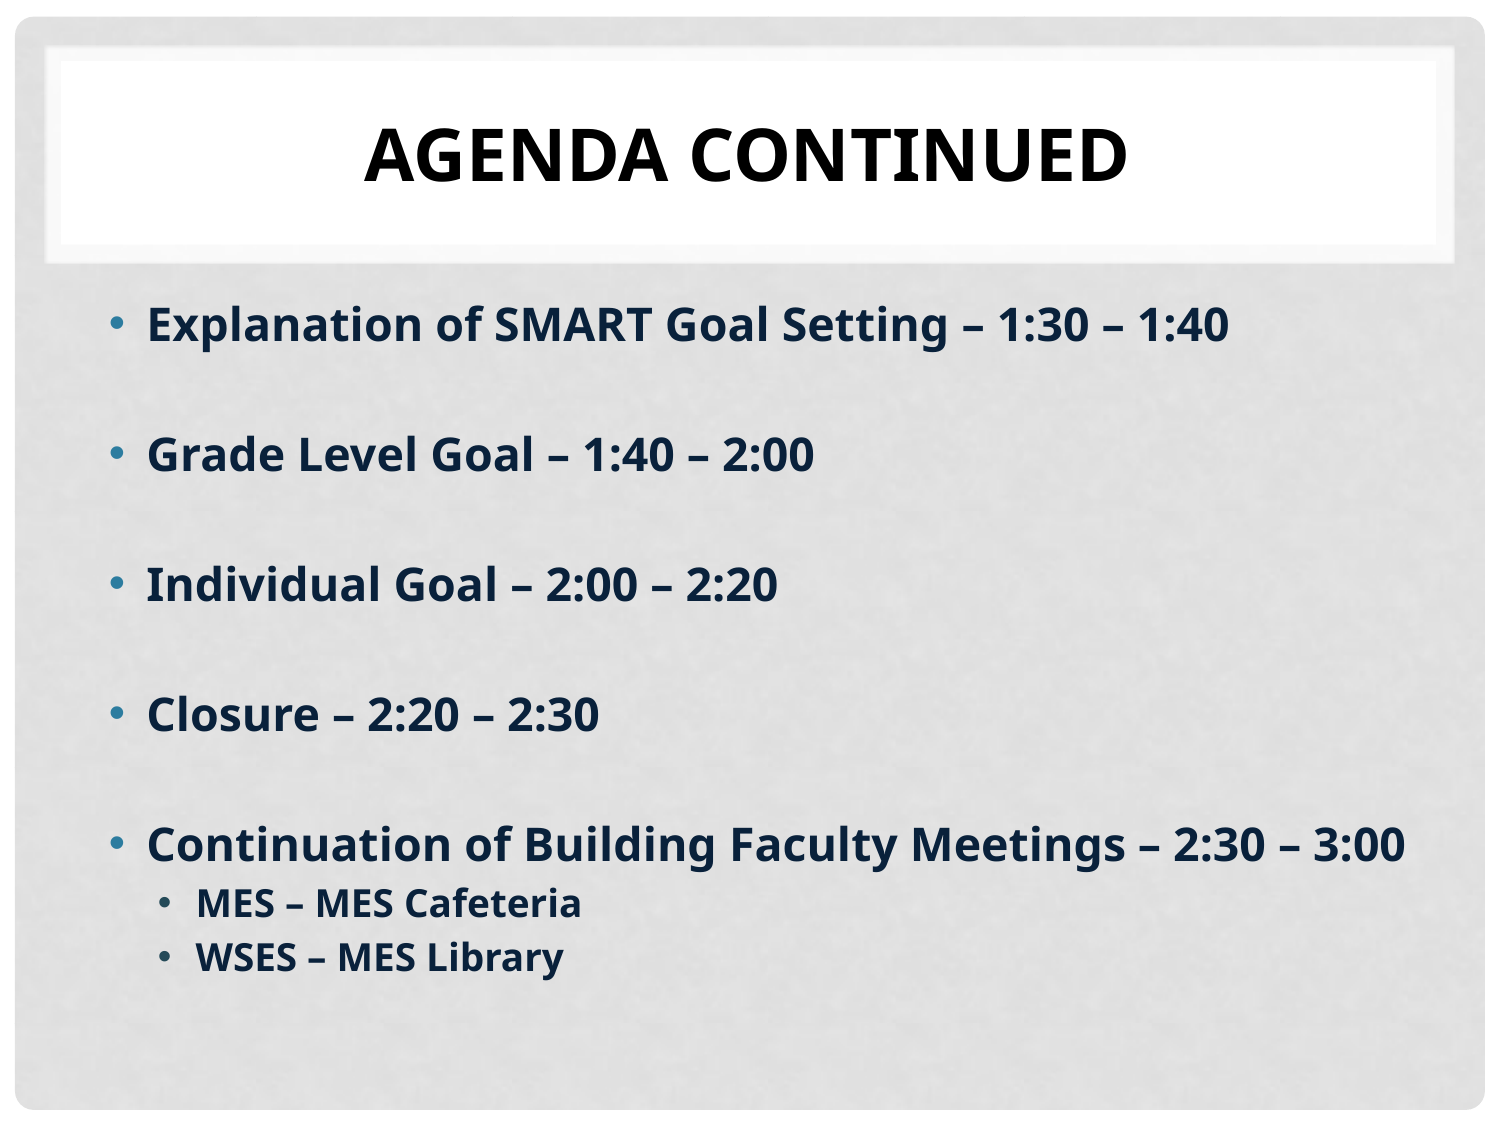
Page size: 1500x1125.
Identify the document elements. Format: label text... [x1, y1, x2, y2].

title Agenda Continued [69, 66, 1425, 238]
list Explanation of SMART Goal Setting – 1:30 – 1:40 Grade Level Goal – 1:40 – 2:00 Individual Goal – 2:00 – 2:20 Closure – 2:20 – 2:30 Continuation of Building Faculty Meetings – 2:30 – 3:00 MES – MES Cafeteria WSES – MES Library [75, 287, 1425, 1005]
